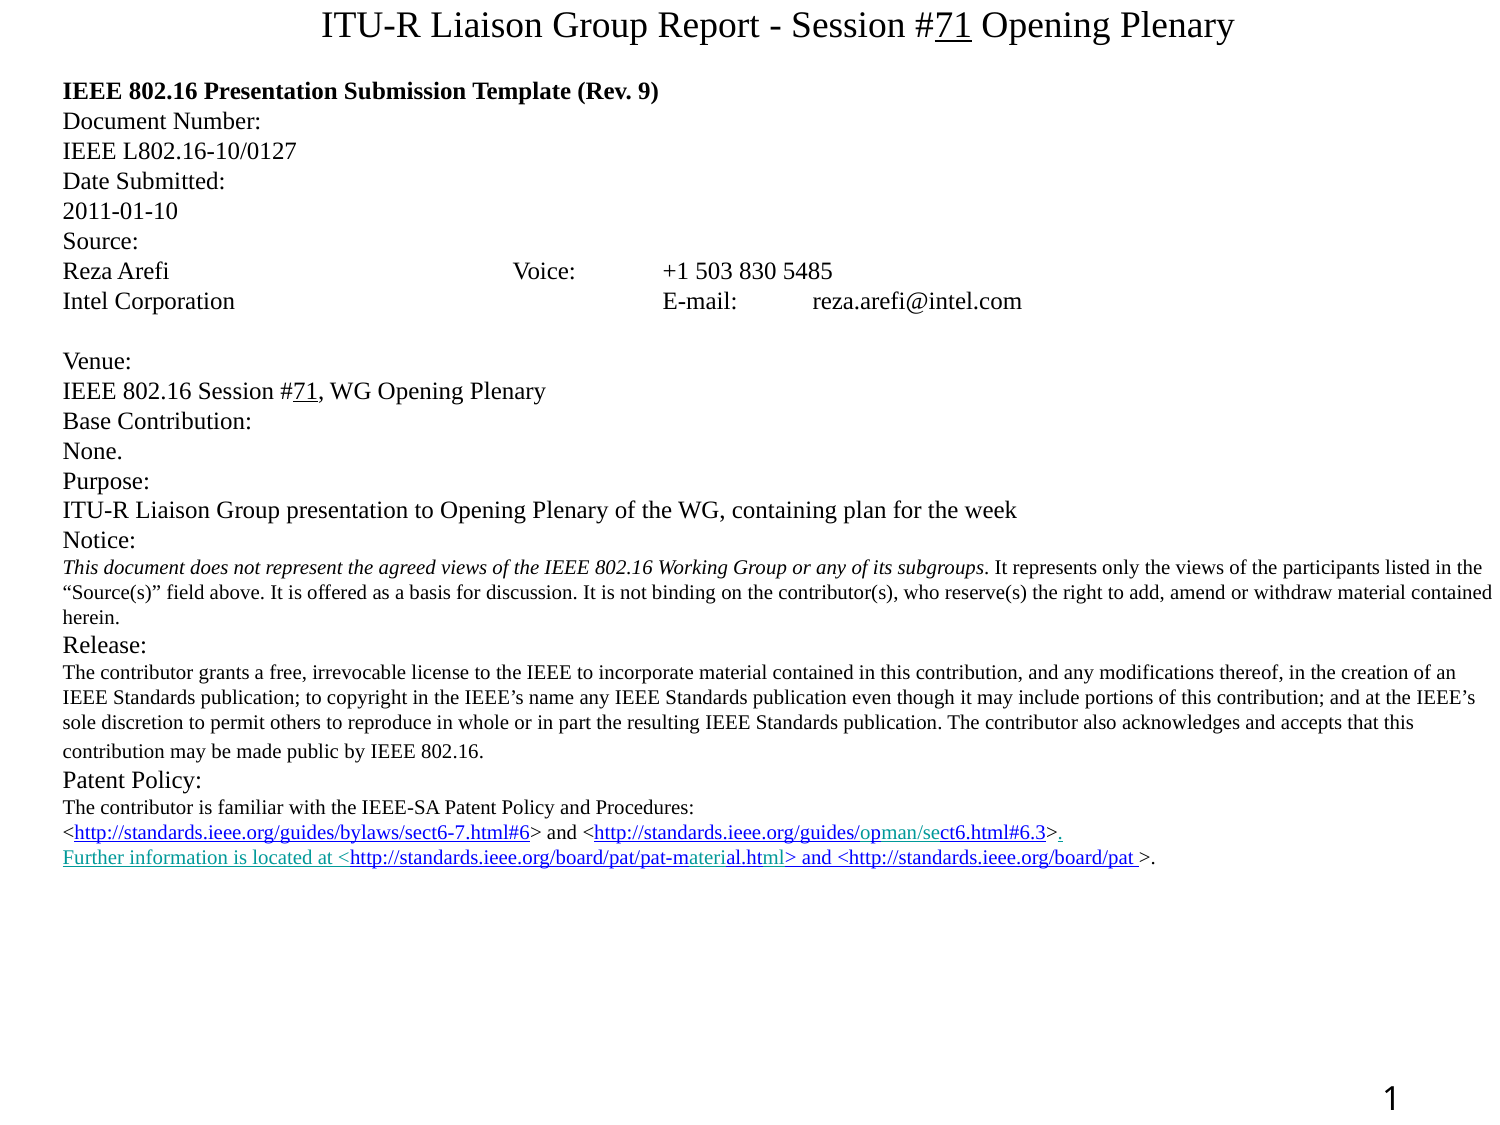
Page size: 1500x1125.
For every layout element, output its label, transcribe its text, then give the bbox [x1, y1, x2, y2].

text_box ITU-R Liaison Group Report - Session #71 Opening Plenary IEEE 802.16 Presentation Submission Template (Rev. 9) Document Number: IEEE L802.16-10/0127 Date Submitted: 2011-01-10 Source: Reza Arefi Voice: +1 503 830 5485 Intel Corporation E-mail: reza.arefi@intel.com Venue: IEEE 802.16 Session #71, WG Opening Plenary Base Contribution: None. Purpose: ITU-R Liaison Group presentation to Opening Plenary of the WG, containing plan for the week Notice: This document does not represent the agreed views of the IEEE 802.16 Working Group or any of its subgroups. It represents only the views of the participants listed in the “Source(s)” field above. It is offered as a basis for discussion. It is not binding on the contributor(s), who reserve(s) the right to add, amend or withdraw material contained herein. Release: The contributor grants a free, irrevocable license to the IEEE to incorporate material contained in this contribution, and any modifications thereof, in the creation of an IEEE Standards publication; to copyright in the IEEE’s name any IEEE Standards publication even though it may include portions of this contribution; and at the IEEE’s sole discretion to permit others to reproduce in whole or in part the resulting IEEE Standards publication. The contributor also acknowledges and accepts that this contribution may be made public by IEEE 802.16. Patent Policy: The contributor is familiar with the IEEE-SA Patent Policy and Procedures: <http://standards.ieee.org/guides/bylaws/sect6-7.html#6> and <http://standards.ieee.org/guides/opman/sect6.html#6.3>. Further information is located at <http://standards.ieee.org/board/pat/pat-material.html> and <http://standards.ieee.org/board/pat >. [0, 0, 1500, 888]
